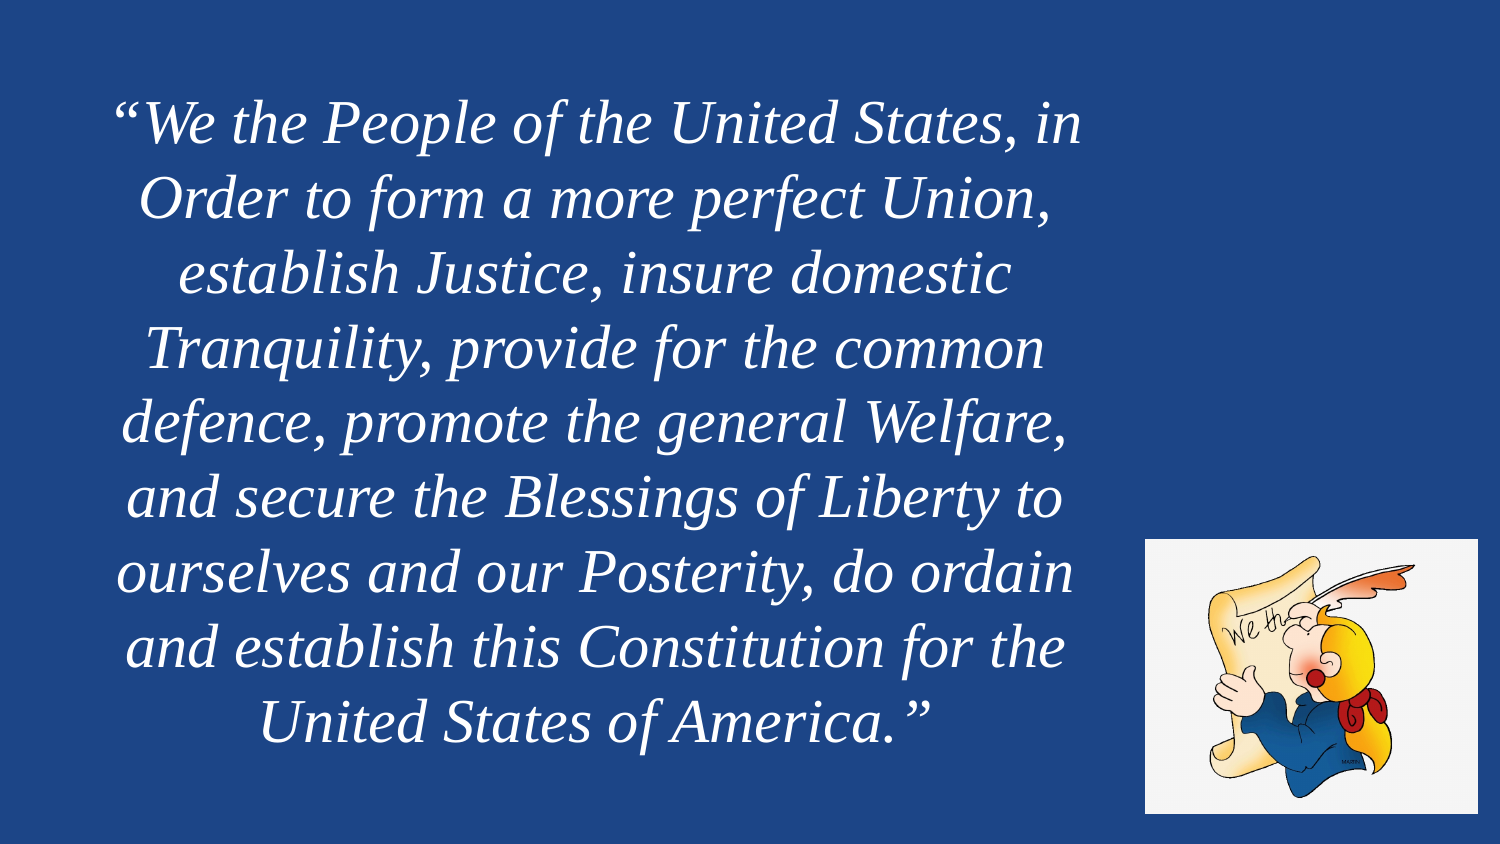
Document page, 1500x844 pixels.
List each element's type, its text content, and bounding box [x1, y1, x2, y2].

picture [1145, 539, 1478, 814]
title “We the People of the United States, in Order to form a more perfect Union, establish Justice, insure domestic Tranquility, provide for the common defence, promote the general Welfare, and secure the Blessings of Liberty to ourselves and our Posterity, do ordain and establish this Constitution for the United States of America.” [73, 142, 1119, 814]
